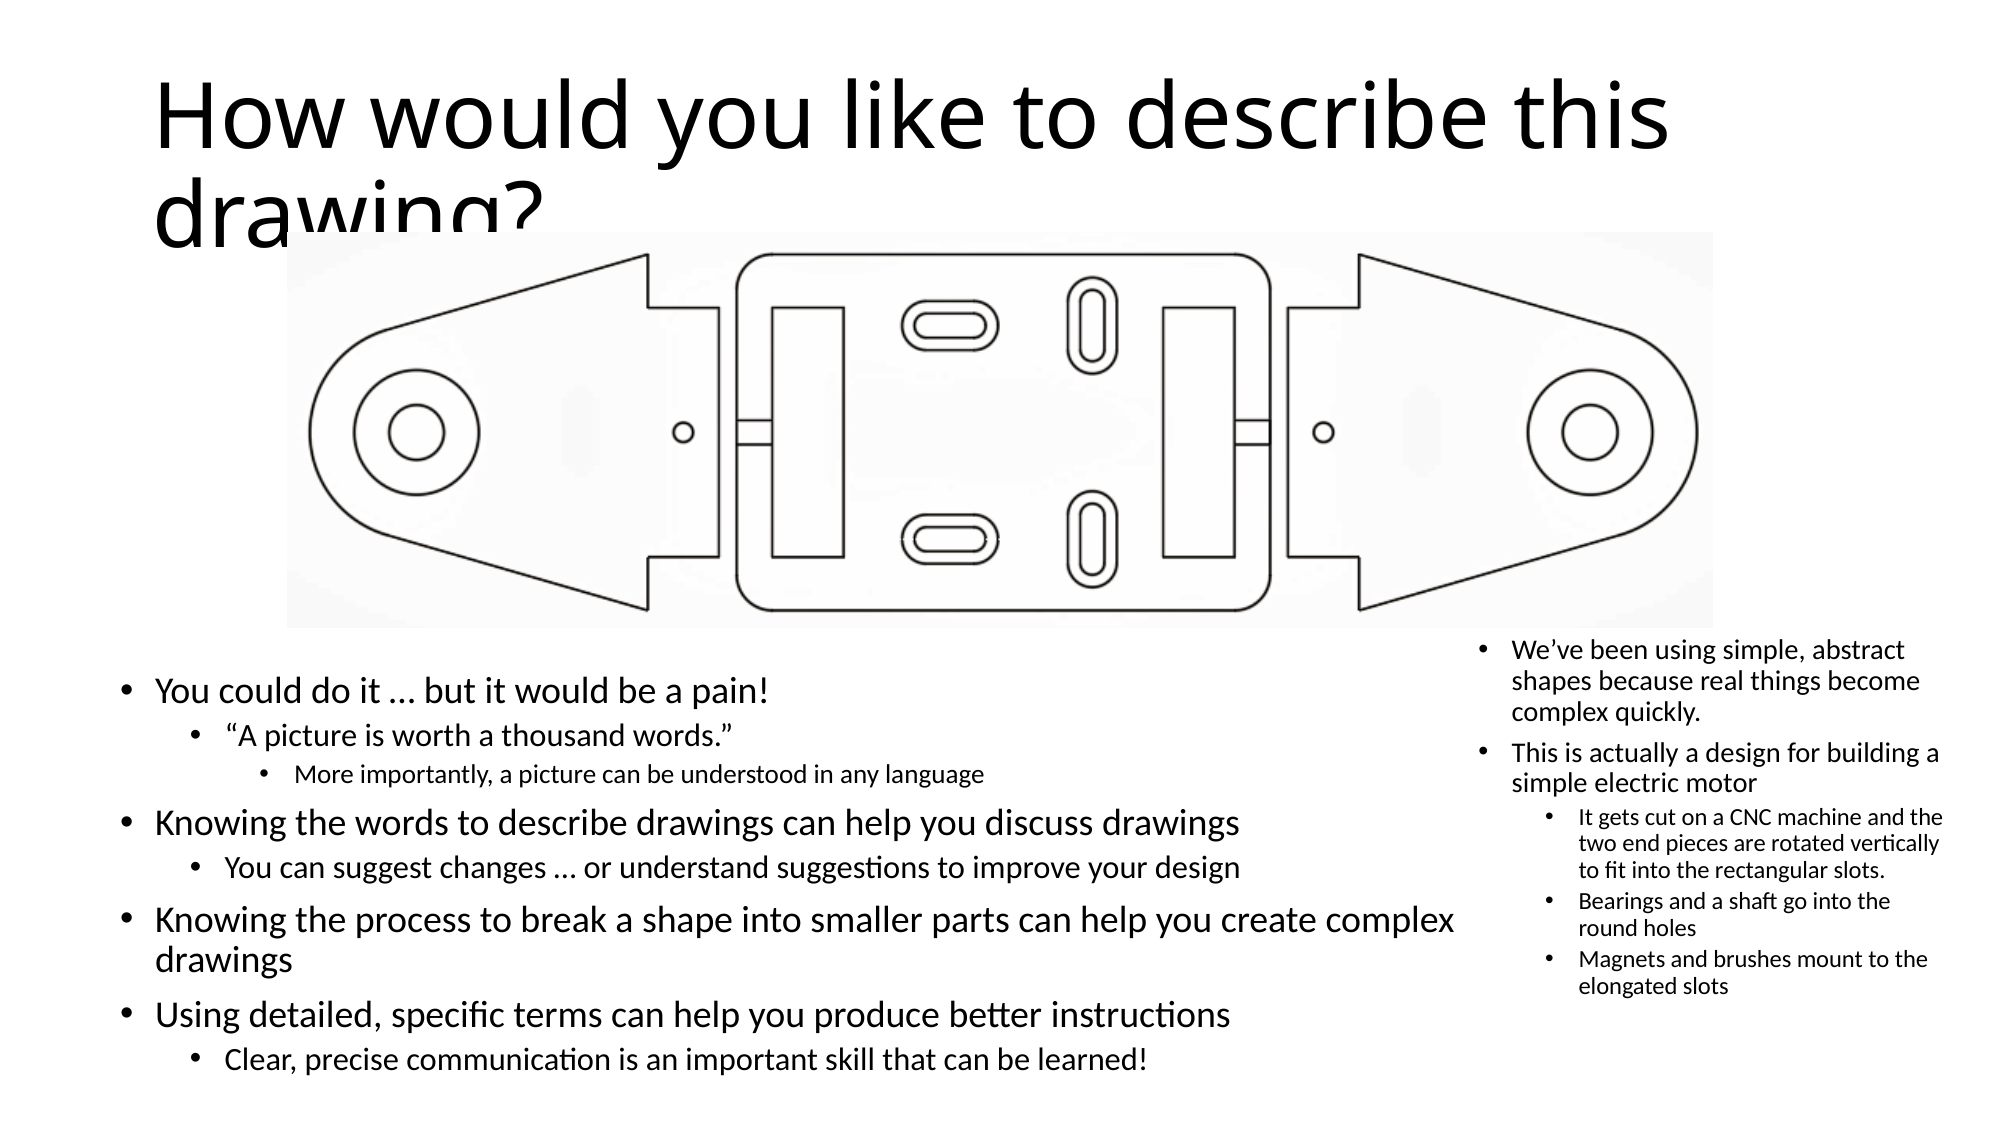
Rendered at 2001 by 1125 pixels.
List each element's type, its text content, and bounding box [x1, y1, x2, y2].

title How would you like to describe this drawing? [137, 59, 1863, 278]
picture [287, 232, 1713, 628]
list We’ve been using simple, abstract shapes because real things become complex quickly. This is actually a design for building a simple electric motor It gets cut on a CNC machine and the two end pieces are rotated vertically to fit into the rectangular slots. Bearings and a shaft go into the round holes Magnets and brushes mount to the elongated slots [1463, 627, 1962, 1025]
text_box You could do it … but it would be a pain! “A picture is worth a thousand words.” More importantly, a picture can be understood in any language Knowing the words to describe drawings can help you discuss drawings You can suggest changes … or understand suggestions to improve your design Knowing the process to break a shape into smaller parts can help you create complex drawings Using detailed, specific terms can help you produce better instructions Clear, precise communication is an important skill that can be learned! [105, 663, 1491, 1088]
